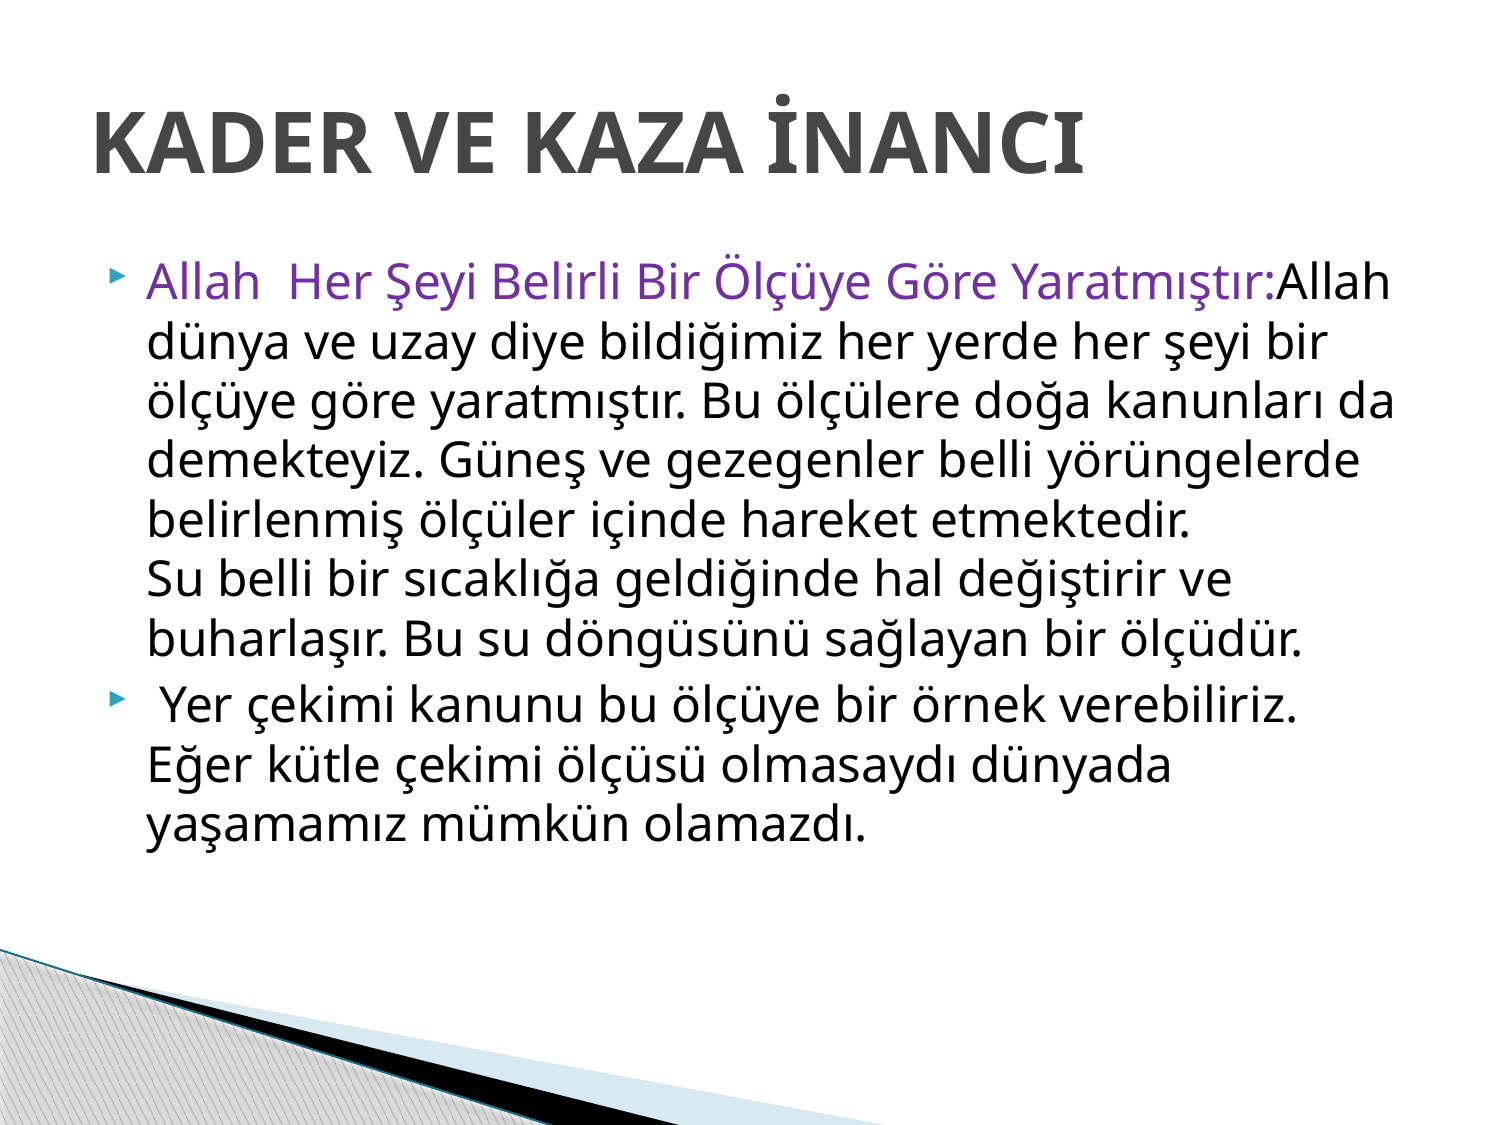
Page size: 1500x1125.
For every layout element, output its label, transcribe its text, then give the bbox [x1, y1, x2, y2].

list Allah Her Şeyi Belirli Bir Ölçüye Göre Yaratmıştır:Allah dünya ve uzay diye bildiğimiz her yerde her şeyi bir ölçüye göre yaratmıştır. Bu ölçülere doğa kanunları da demekteyiz. Güneş ve gezegenler belli yörüngelerde belirlenmiş ölçüler içinde hareket etmektedir. Su belli bir sıcaklığa geldiğinde hal değiştirir ve buharlaşır. Bu su döngüsünü sağlayan bir ölçüdür. Yer çekimi kanunu bu ölçüye bir örnek verebiliriz. Eğer kütle çekimi ölçüsü olmasaydı dünyada yaşamamız mümkün olamazdı. [75, 243, 1425, 986]
title KADER VE KAZA İNANCI [75, 45, 1425, 233]
